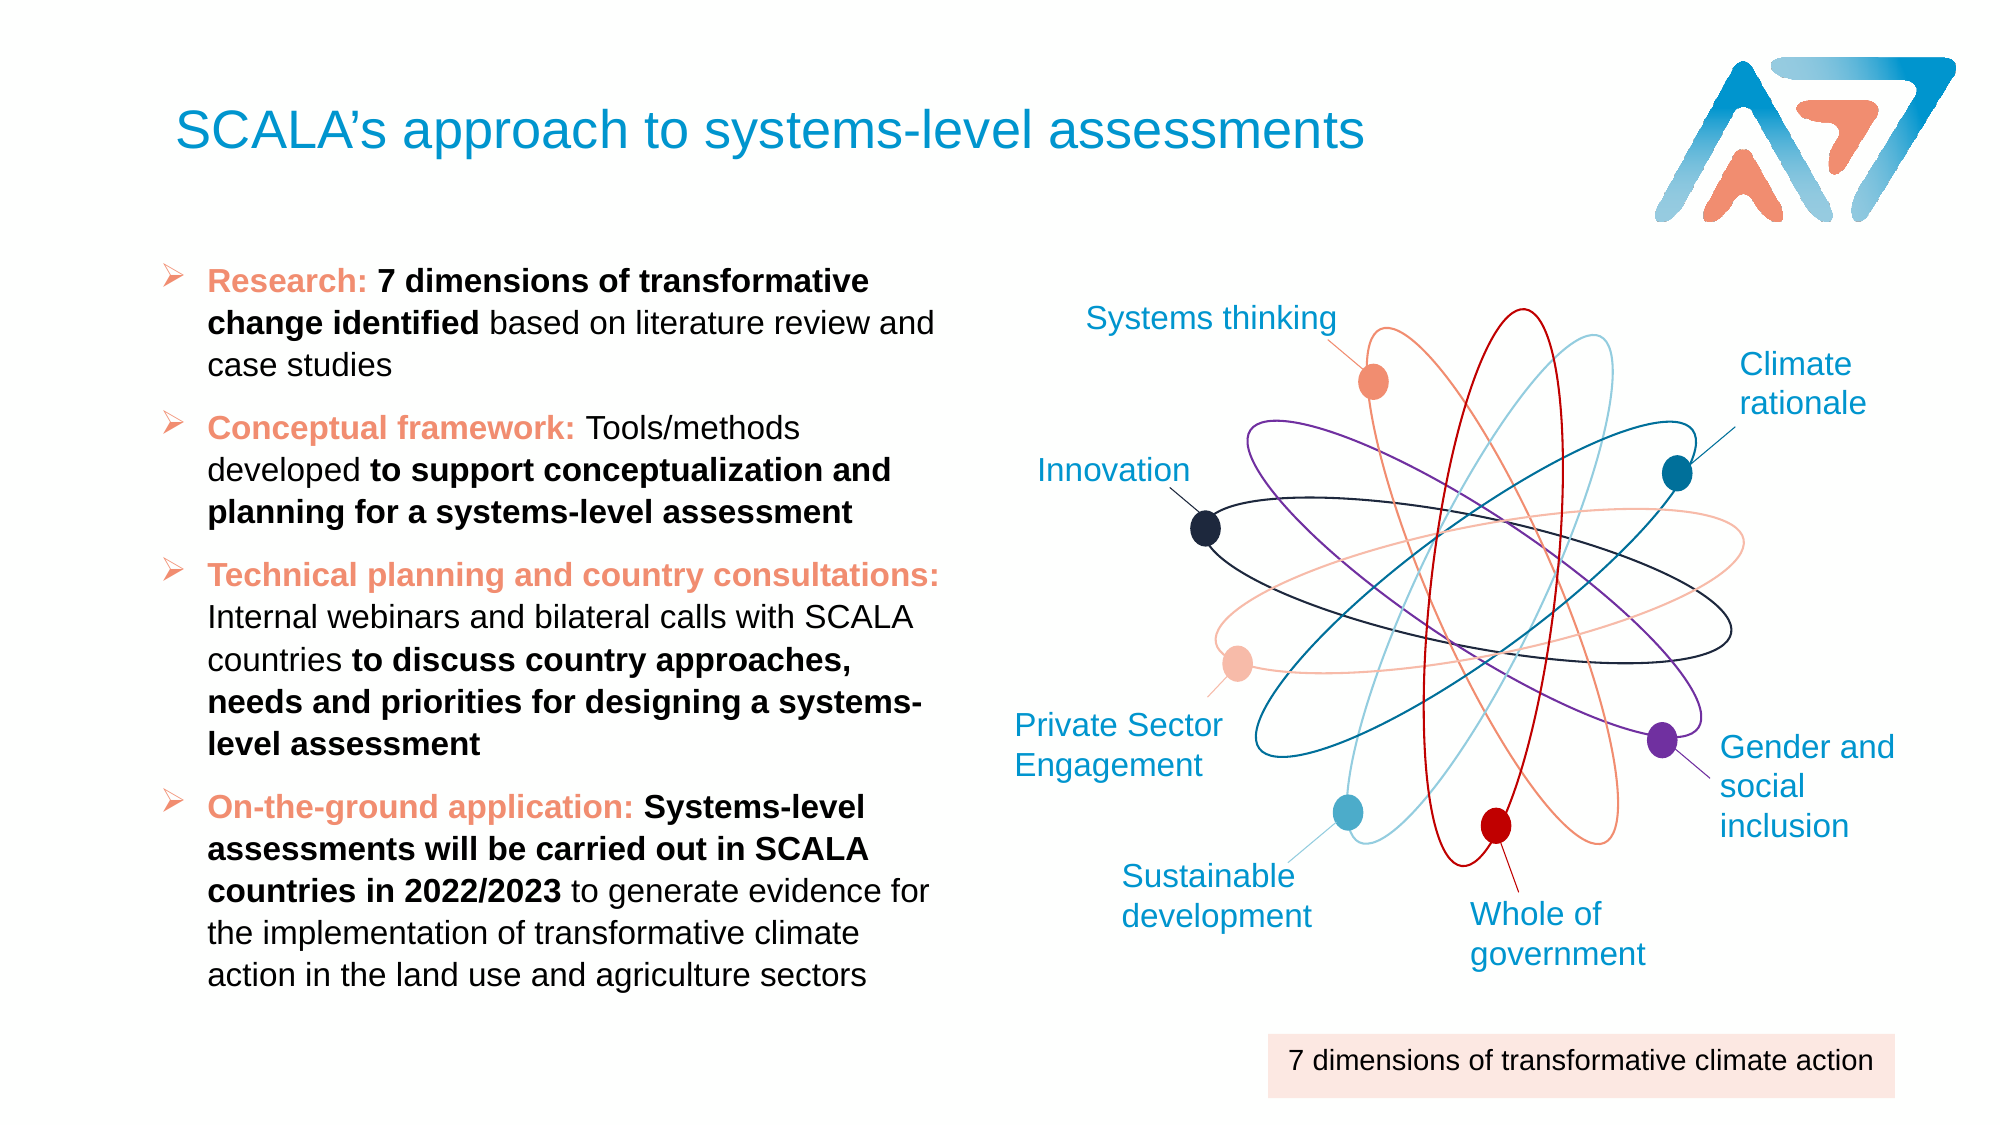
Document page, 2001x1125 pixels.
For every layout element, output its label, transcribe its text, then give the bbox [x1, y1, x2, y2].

list Research: 7 dimensions of transformative change identified based on literature review and case studies Conceptual framework: Tools/methods developed to support conceptualization and planning for a systems-level assessment Technical planning and country consultations: Internal webinars and bilateral calls with SCALA countries to discuss country approaches, needs and priorities for designing a systems-level assessment On-the-ground application: Systems-level assessments will be carried out in SCALA countries in 2022/2023 to generate evidence for the implementation of transformative climate action in the land use and agriculture sectors [145, 249, 965, 1097]
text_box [999, 288, 2000, 980]
list SCALA’s approach to systems-level assessments [161, 94, 1957, 204]
picture [1945, 76, 1956, 94]
picture [1655, 57, 1916, 94]
picture [1655, 204, 1956, 222]
text_box 7 dimensions of transformative climate action [1268, 1033, 1895, 1099]
